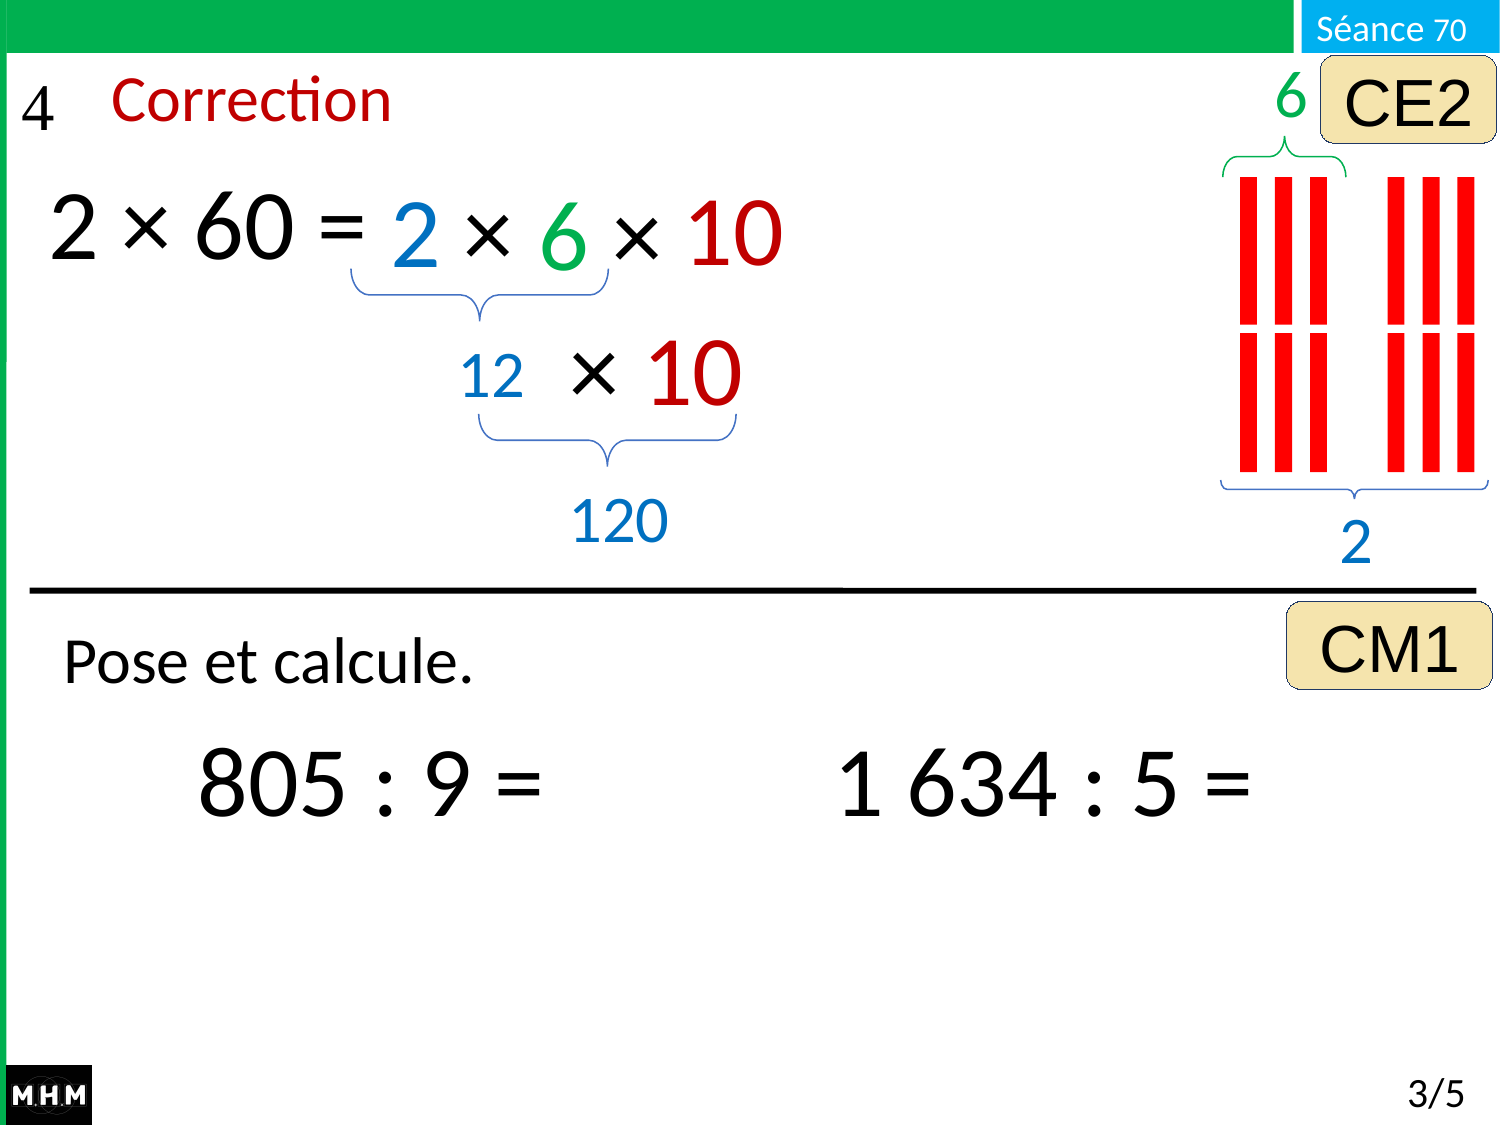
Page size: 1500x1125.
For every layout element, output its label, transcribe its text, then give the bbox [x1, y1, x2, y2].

text_box 1 634 : 5 = [768, 708, 1340, 844]
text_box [478, 413, 737, 564]
text_box [1310, 187, 1327, 325]
text_box [1457, 333, 1475, 473]
text_box [1274, 333, 1293, 473]
text_box 10 [664, 158, 802, 293]
text_box Pose et calcule. [48, 619, 620, 706]
picture [6, 1065, 92, 1125]
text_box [350, 268, 609, 419]
text_box [1387, 187, 1405, 325]
text_box 6 × [532, 162, 682, 298]
text_box [1422, 333, 1440, 473]
text_box Correction [96, 57, 1159, 144]
list 3/5 [1373, 1064, 1500, 1125]
text_box [1422, 177, 1440, 325]
text_box 2 × [372, 159, 532, 266]
text_box [1457, 177, 1475, 325]
text_box [1387, 333, 1405, 473]
text_box [1274, 187, 1293, 325]
text_box × 10 [613, 298, 766, 434]
text_box [1240, 187, 1257, 325]
text_box 805 : 9 = [96, 708, 668, 844]
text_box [1164, 43, 1419, 178]
text_box CE2 [1424, 55, 1497, 144]
text_box 2 × 60 = [30, 152, 409, 288]
text_box [1310, 333, 1327, 473]
text_box CM1 [1286, 601, 1493, 690]
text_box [1220, 479, 1489, 585]
text_box [1240, 333, 1257, 473]
